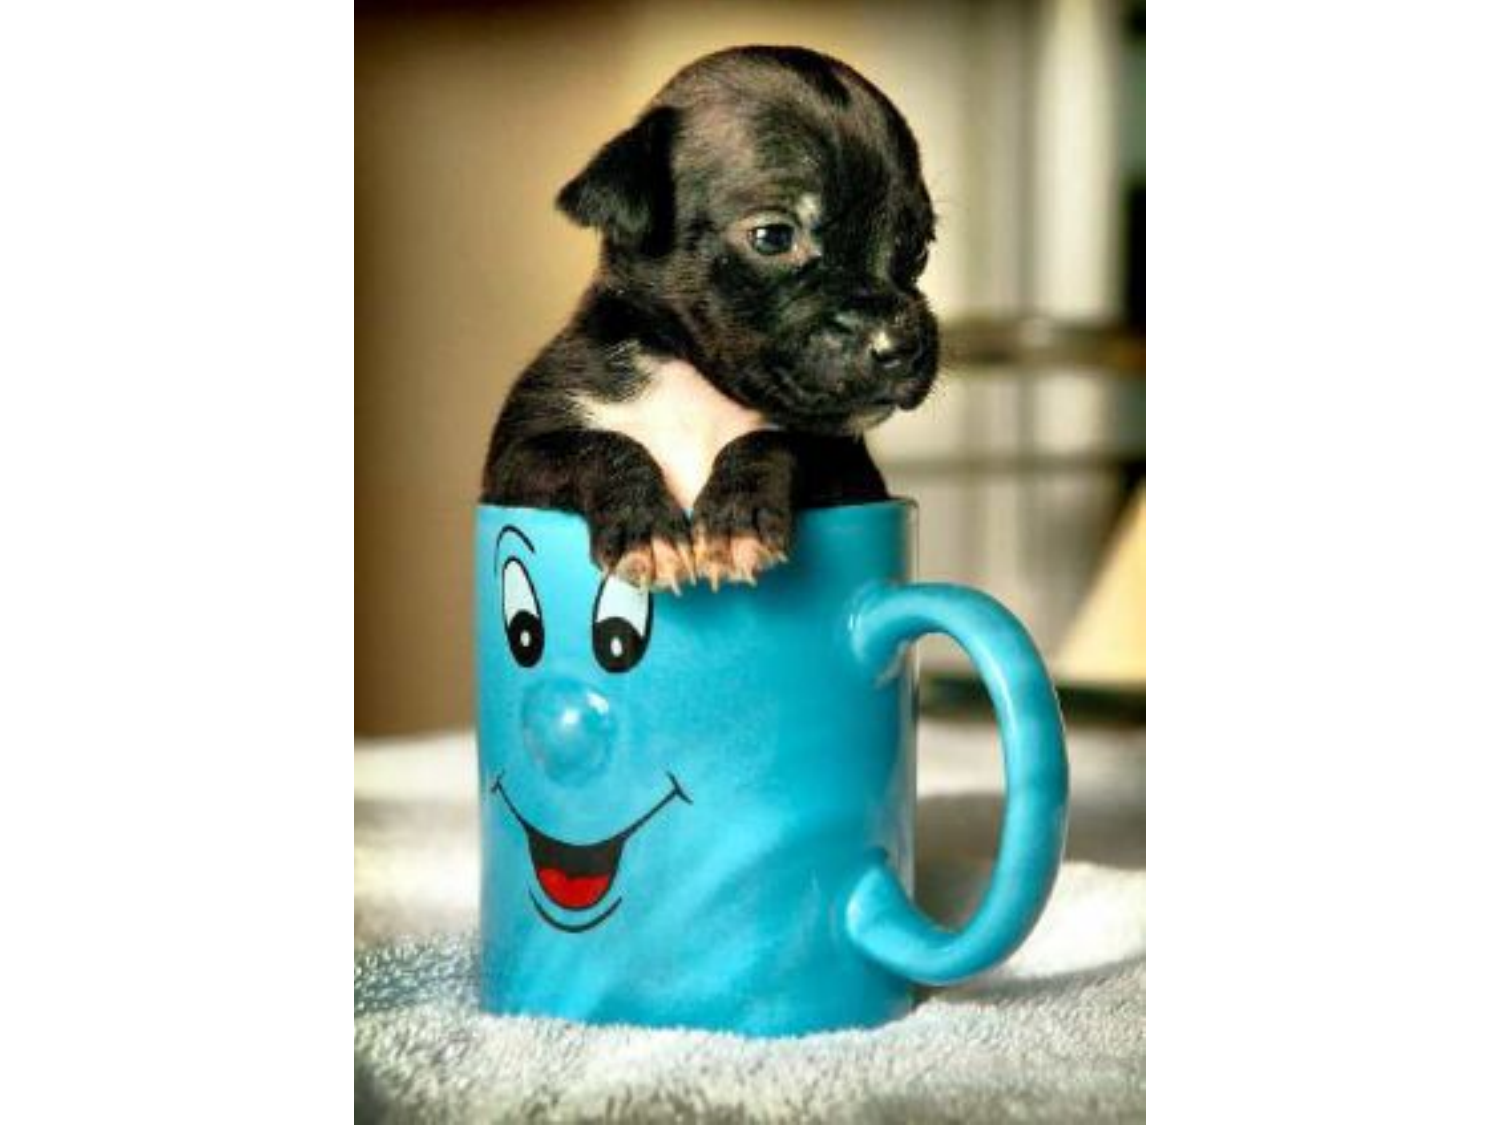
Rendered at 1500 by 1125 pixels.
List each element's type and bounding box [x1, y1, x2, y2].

picture [354, 0, 1146, 1125]
